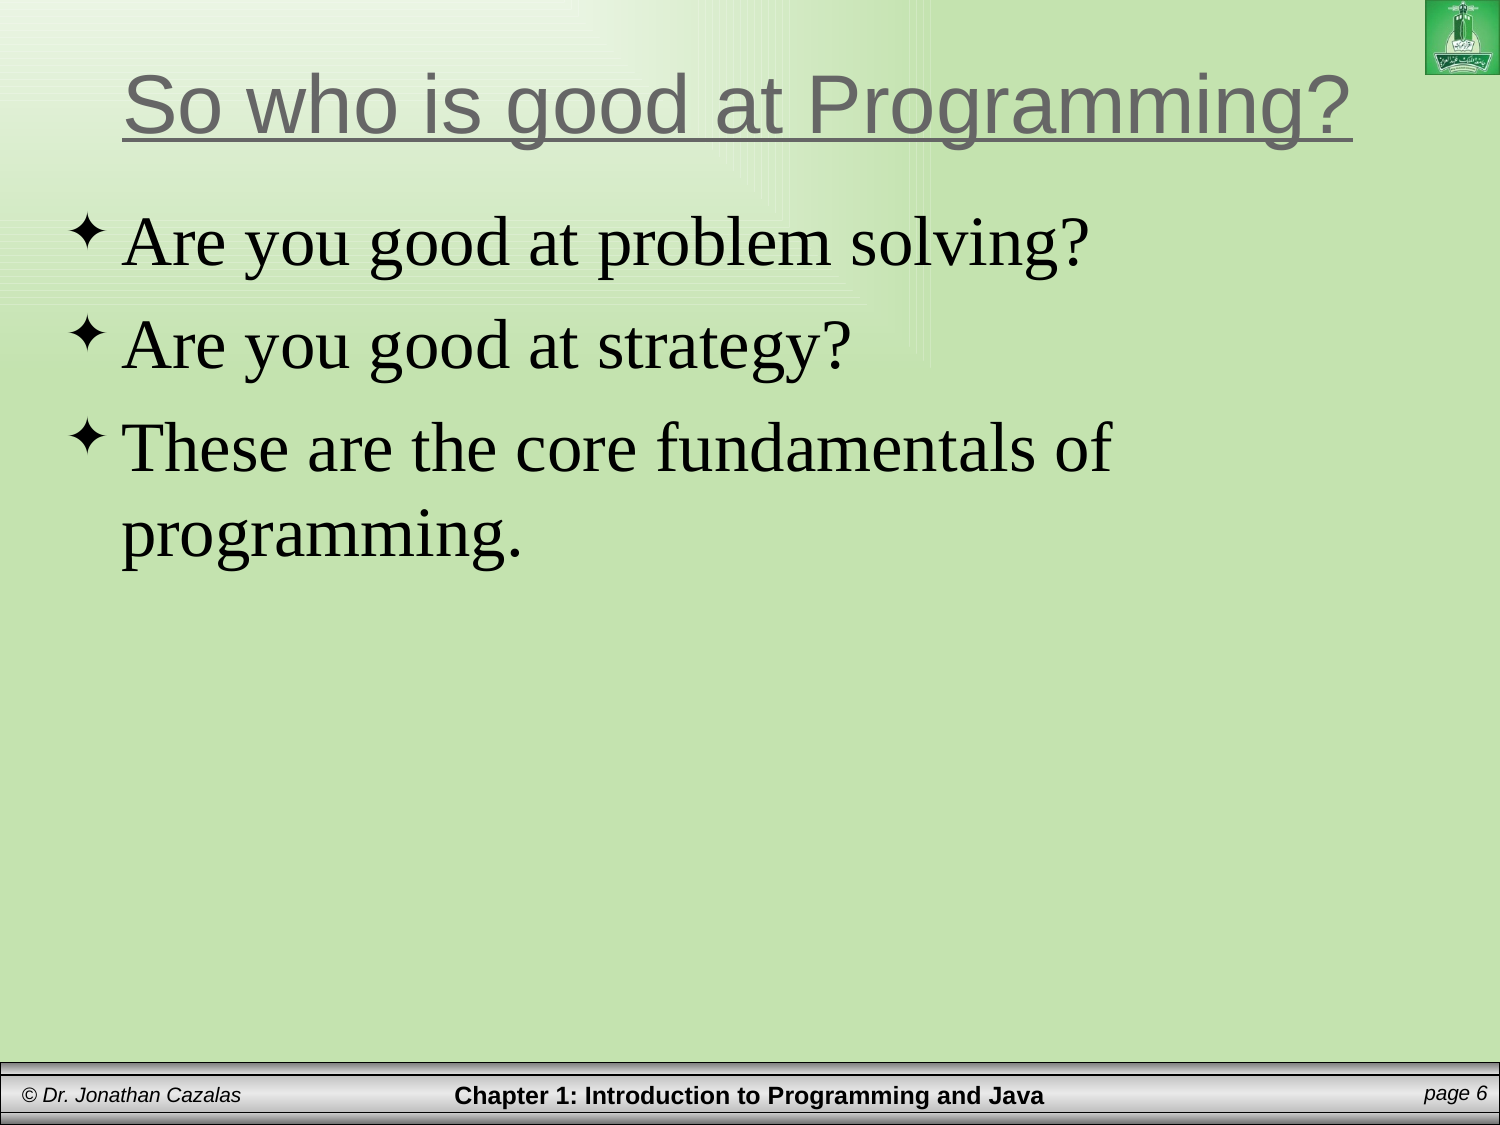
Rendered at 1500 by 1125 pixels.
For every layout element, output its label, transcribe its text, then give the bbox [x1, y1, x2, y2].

text_box So who is good at Programming? [99, 37, 1375, 163]
text_box Are you good at problem solving? Are you good at strategy? These are the core fundamentals of programming. [50, 187, 1438, 1038]
picture [1425, 0, 1500, 75]
